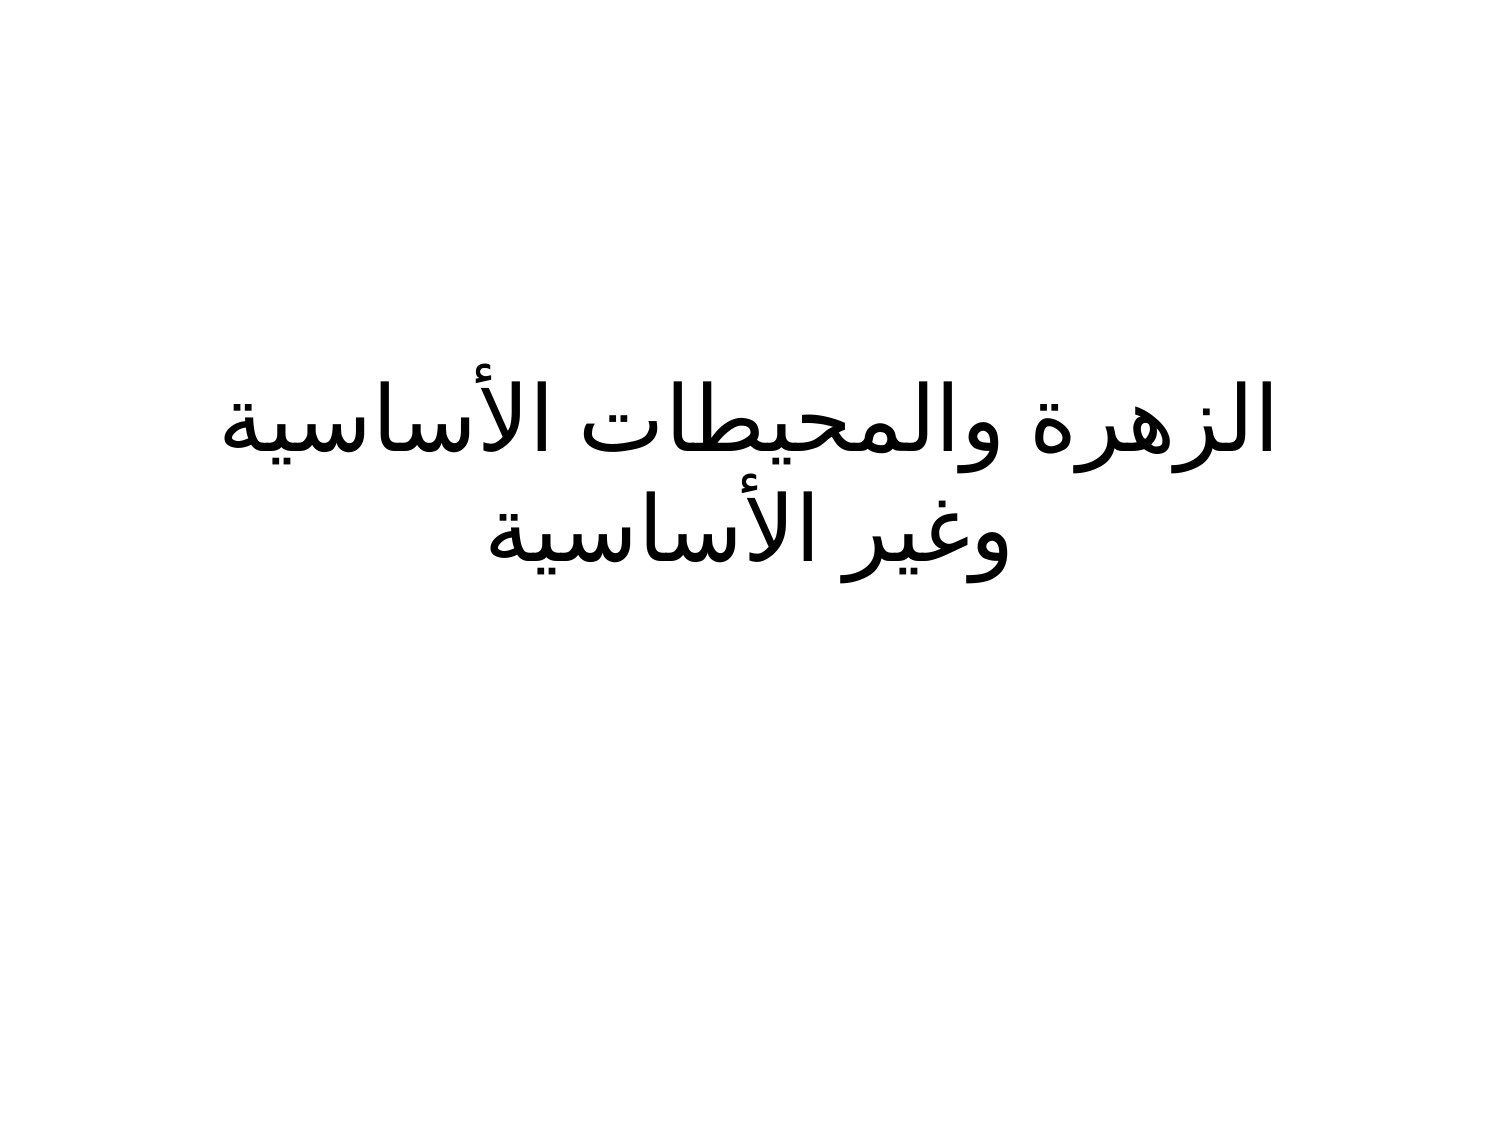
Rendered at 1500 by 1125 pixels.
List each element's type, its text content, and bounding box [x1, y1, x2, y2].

title الزهرة والمحيطات الأساسية وغير الأساسية [112, 349, 1388, 591]
